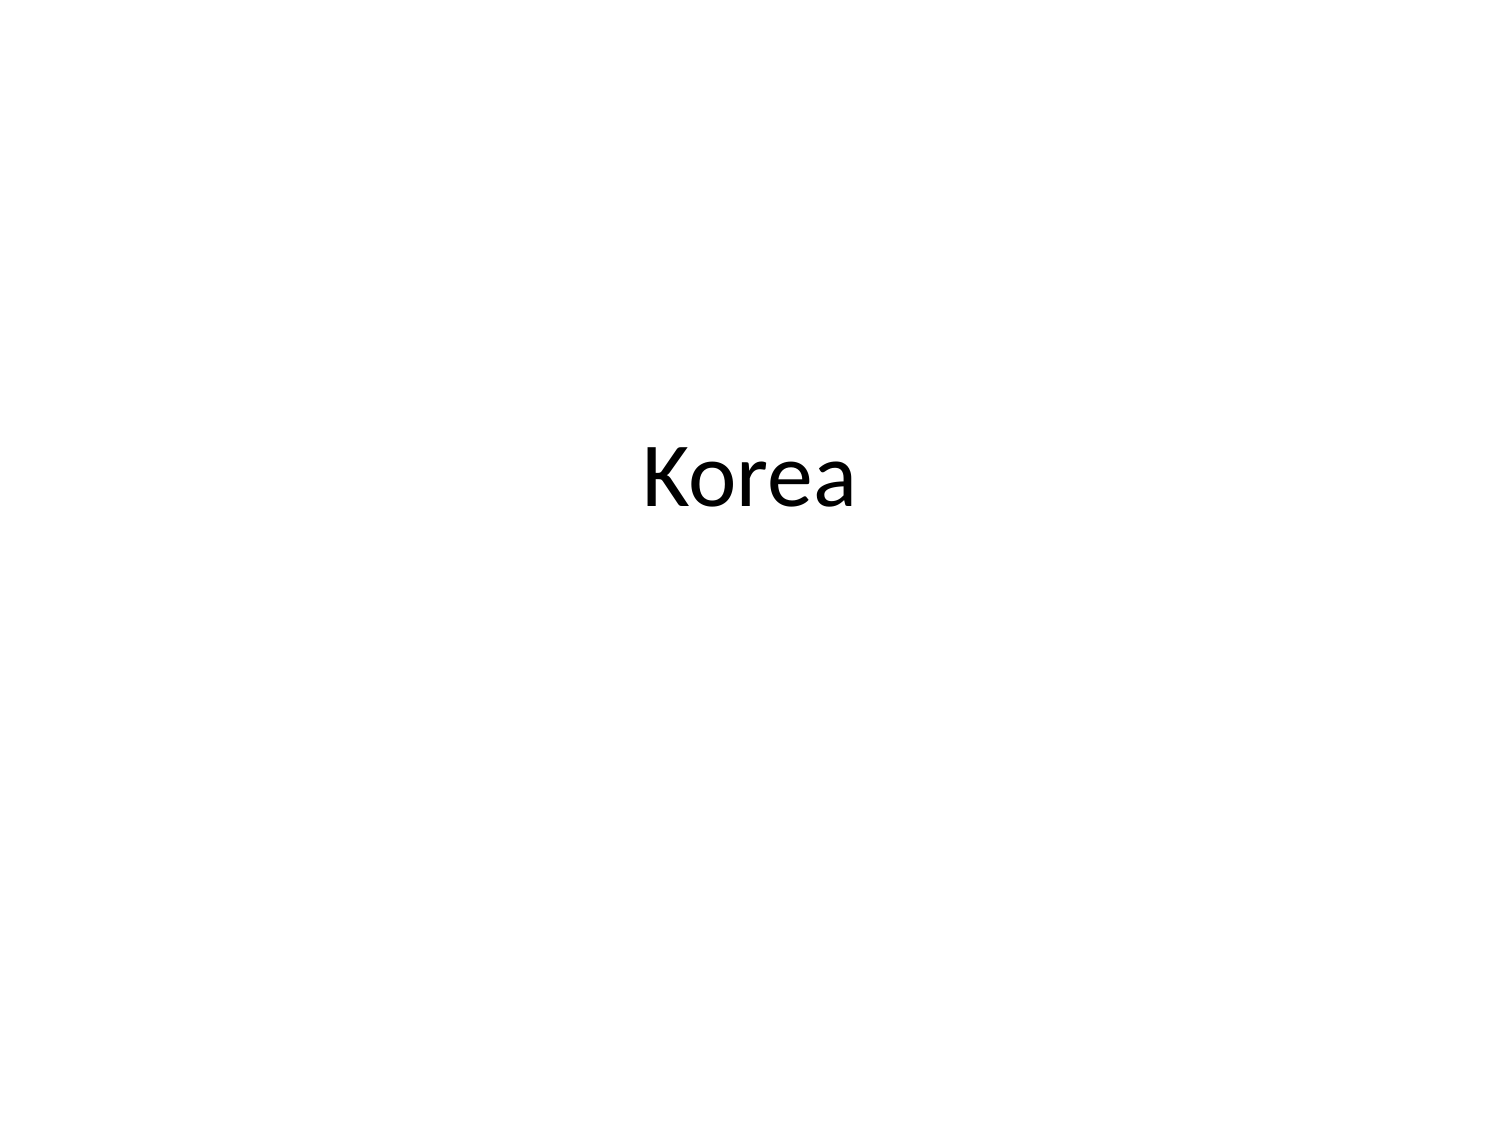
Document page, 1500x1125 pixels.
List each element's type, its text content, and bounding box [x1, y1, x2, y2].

title Korea [112, 349, 1388, 591]
